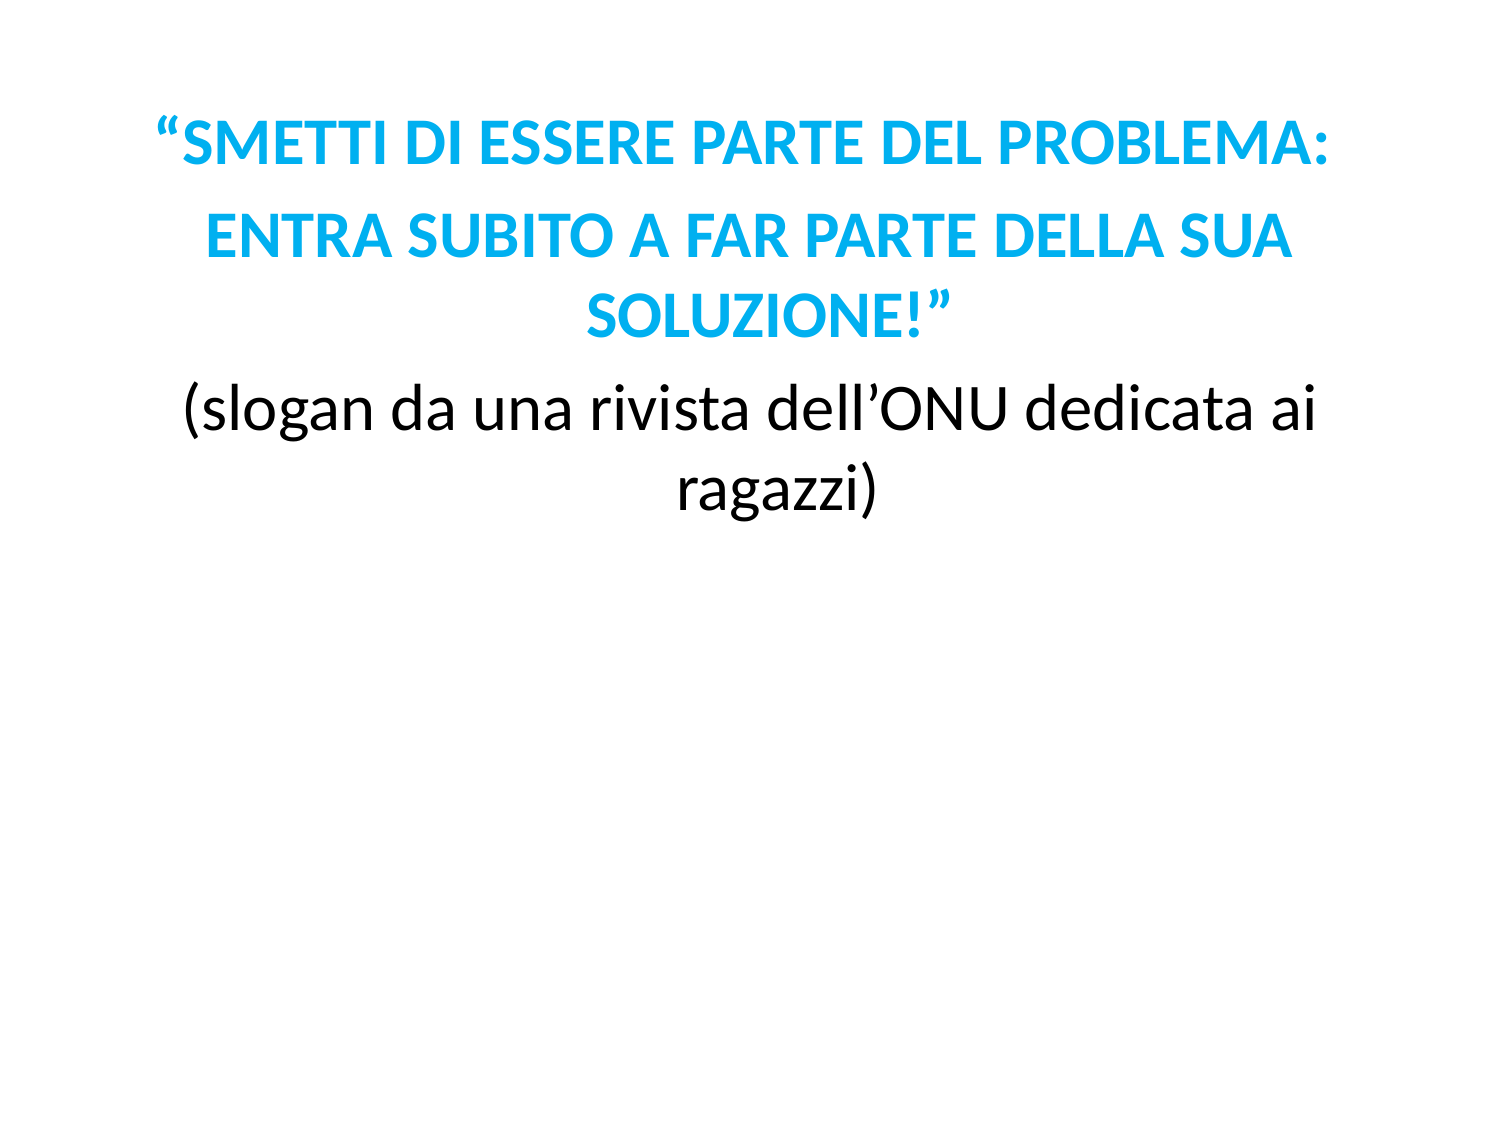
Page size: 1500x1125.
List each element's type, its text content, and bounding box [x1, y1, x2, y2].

list “SMETTI DI ESSERE PARTE DEL PROBLEMA: ENTRA SUBITO A FAR PARTE DELLA SUA SOLUZIONE!” (slogan da una rivista dell’ONU dedicata ai ragazzi) [75, 90, 1425, 1005]
